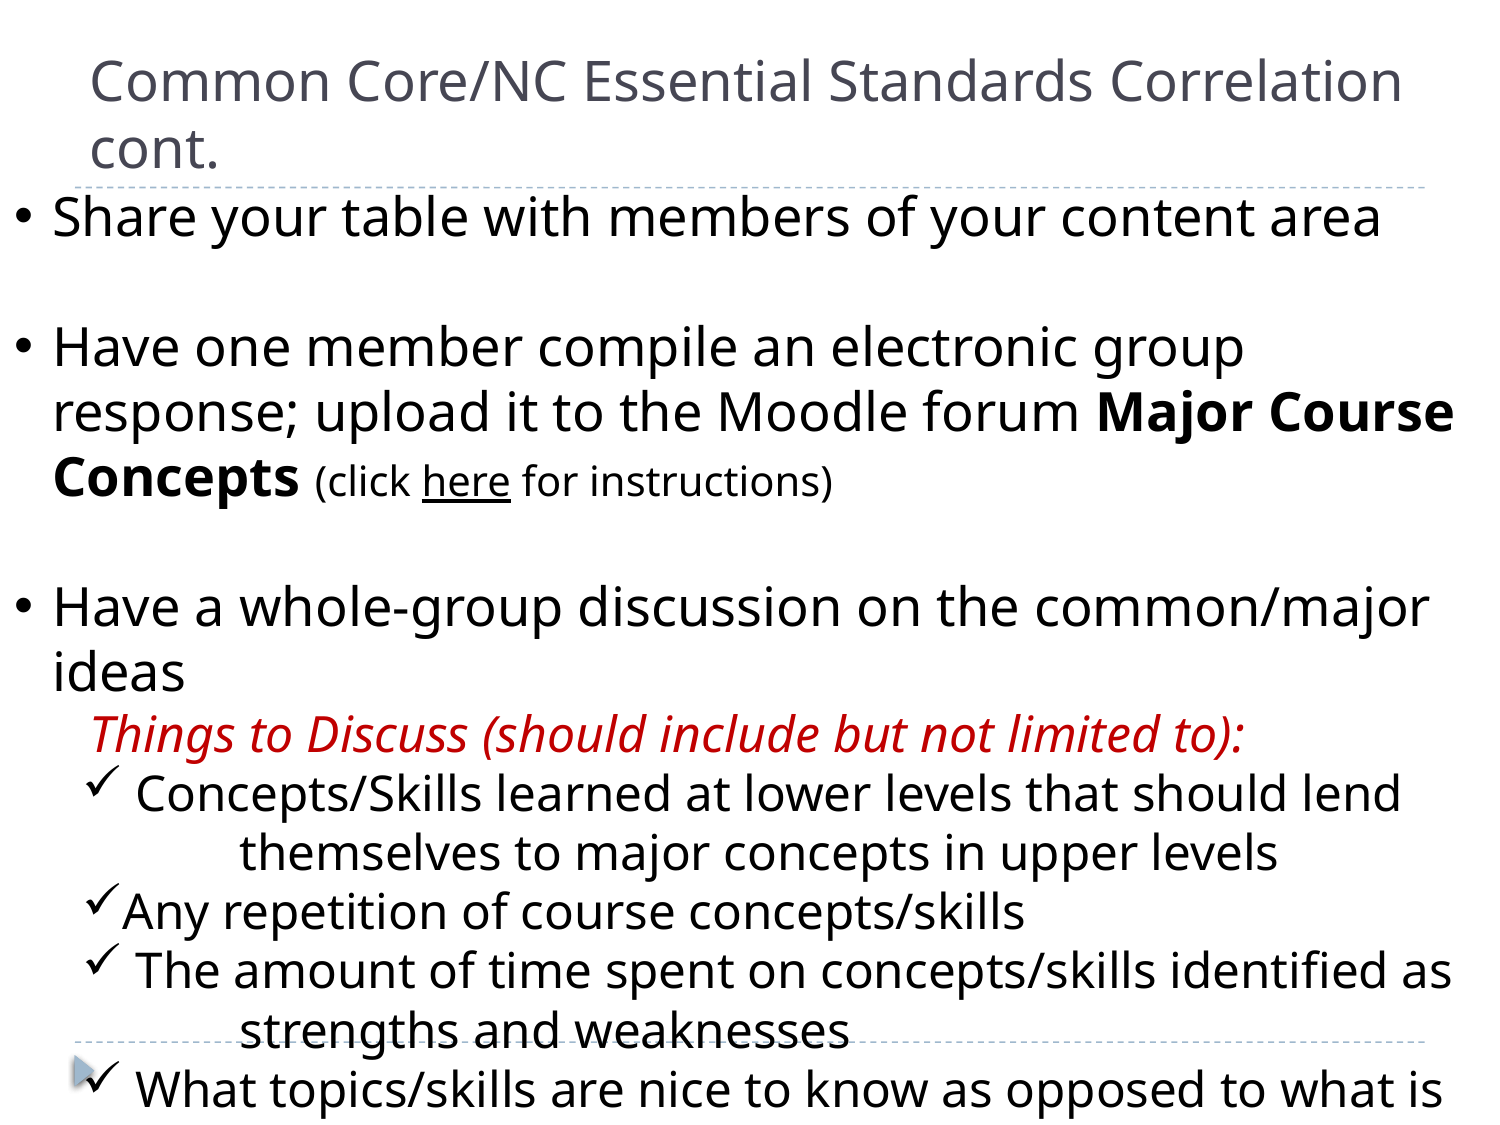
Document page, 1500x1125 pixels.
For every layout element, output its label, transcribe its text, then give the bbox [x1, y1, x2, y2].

text_box Share your table with members of your content area Have one member compile an electronic group response; upload it to the Moodle forum Major Course Concepts (click here for instructions) Have a whole-group discussion on the common/major ideas Things to Discuss (should include but not limited to): Concepts/Skills learned at lower levels that should lend themselves to major concepts in upper levels Any repetition of course concepts/skills The amount of time spent on concepts/skills identified as strengths and weaknesses What topics/skills are nice to know as opposed to what is essential? [0, 174, 1500, 1125]
title Common Core/NC Essential Standards Correlation cont. [75, 37, 1425, 174]
